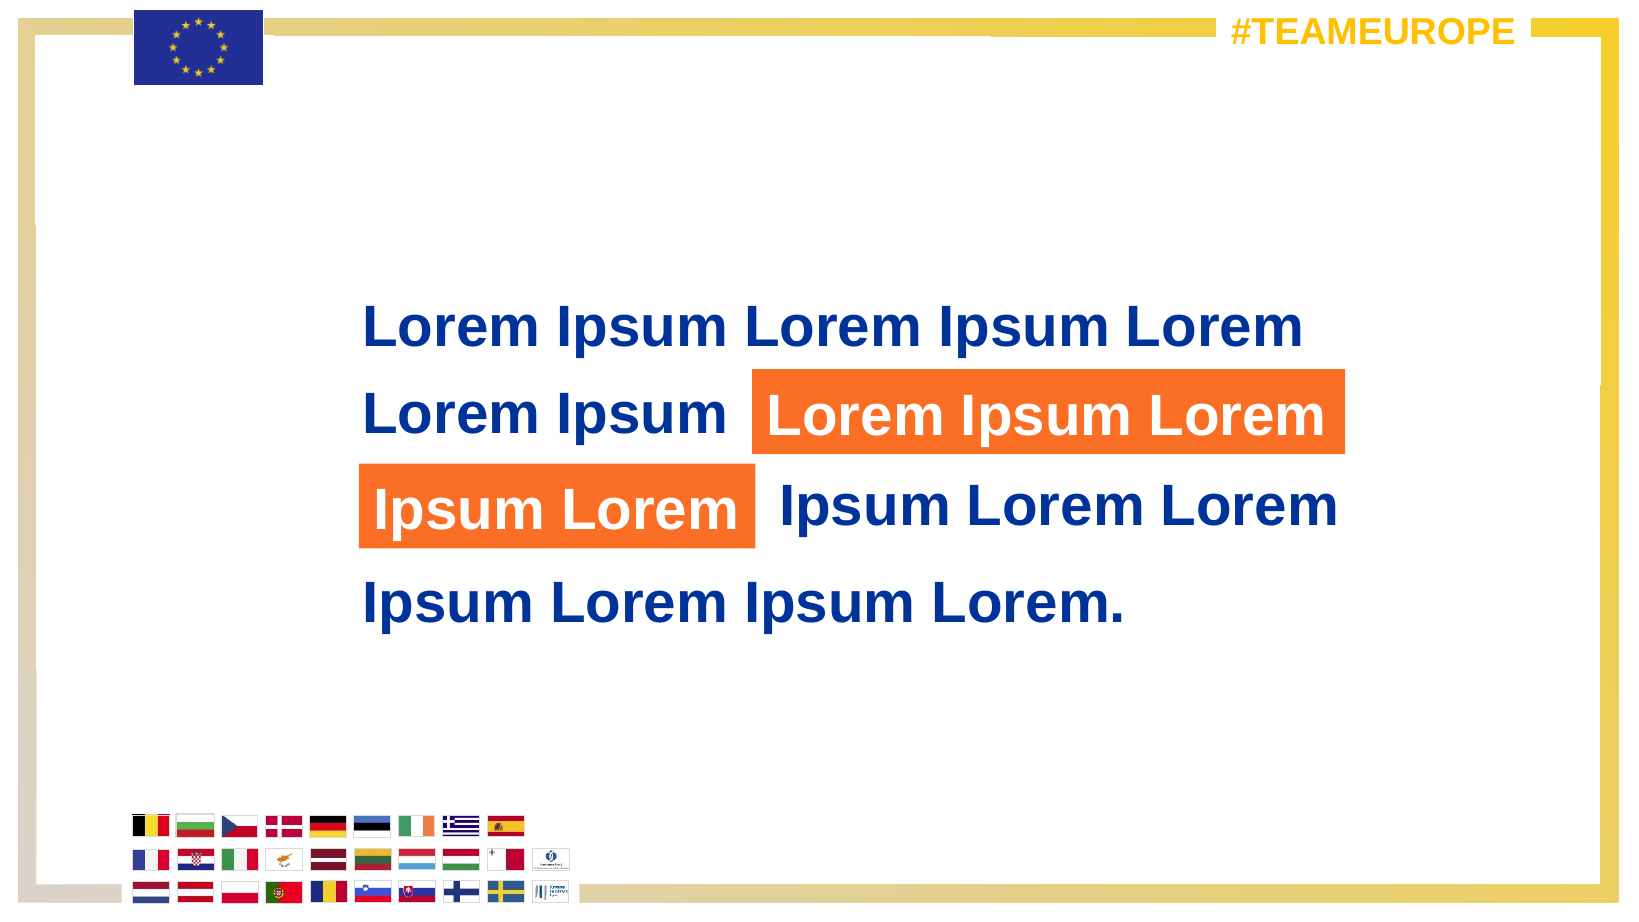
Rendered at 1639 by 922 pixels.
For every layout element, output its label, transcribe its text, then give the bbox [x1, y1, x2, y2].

picture [133, 9, 264, 86]
text_box Ipsum Lorem Lorem [764, 459, 1379, 545]
text_box Lorem Ipsum Lorem Ipsum Lorem [347, 280, 1389, 366]
text_box Ipsum Lorem [358, 463, 756, 549]
text_box Ipsum Lorem Ipsum Lorem. [347, 557, 1266, 642]
text_box Lorem Ipsum Lorem [752, 369, 1346, 454]
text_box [121, 806, 580, 912]
text_box Lorem Ipsum [347, 367, 753, 453]
